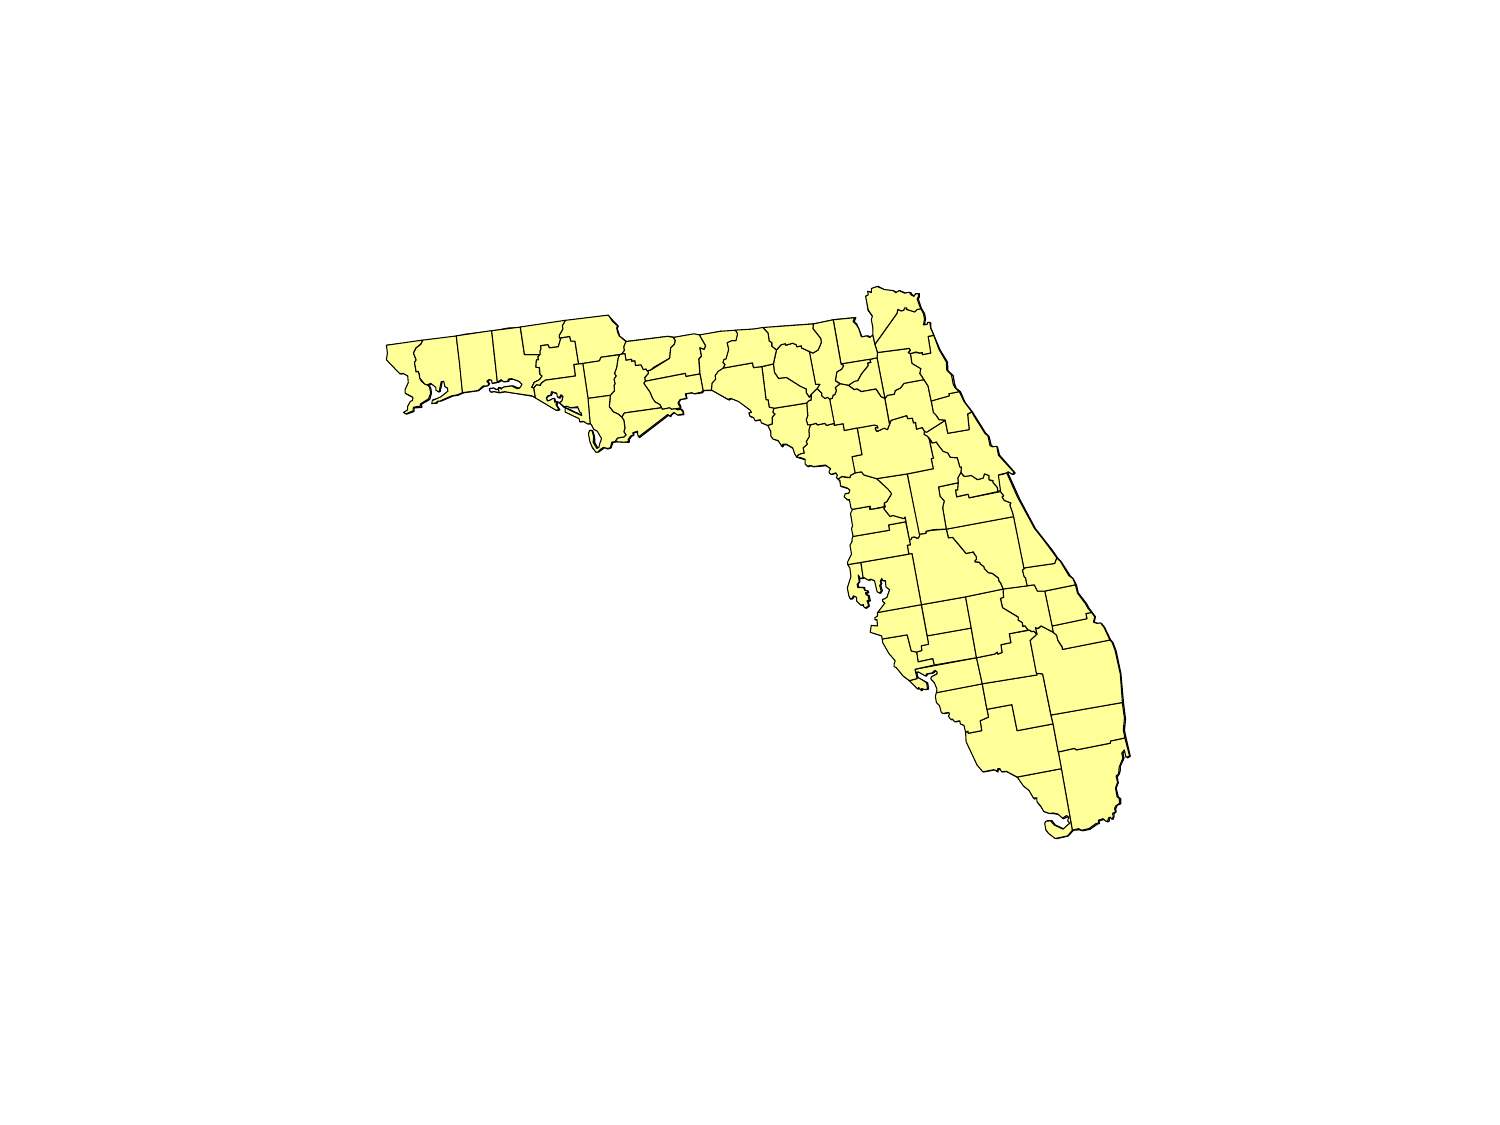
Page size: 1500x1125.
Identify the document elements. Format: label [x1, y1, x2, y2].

text_box [386, 286, 1130, 839]
